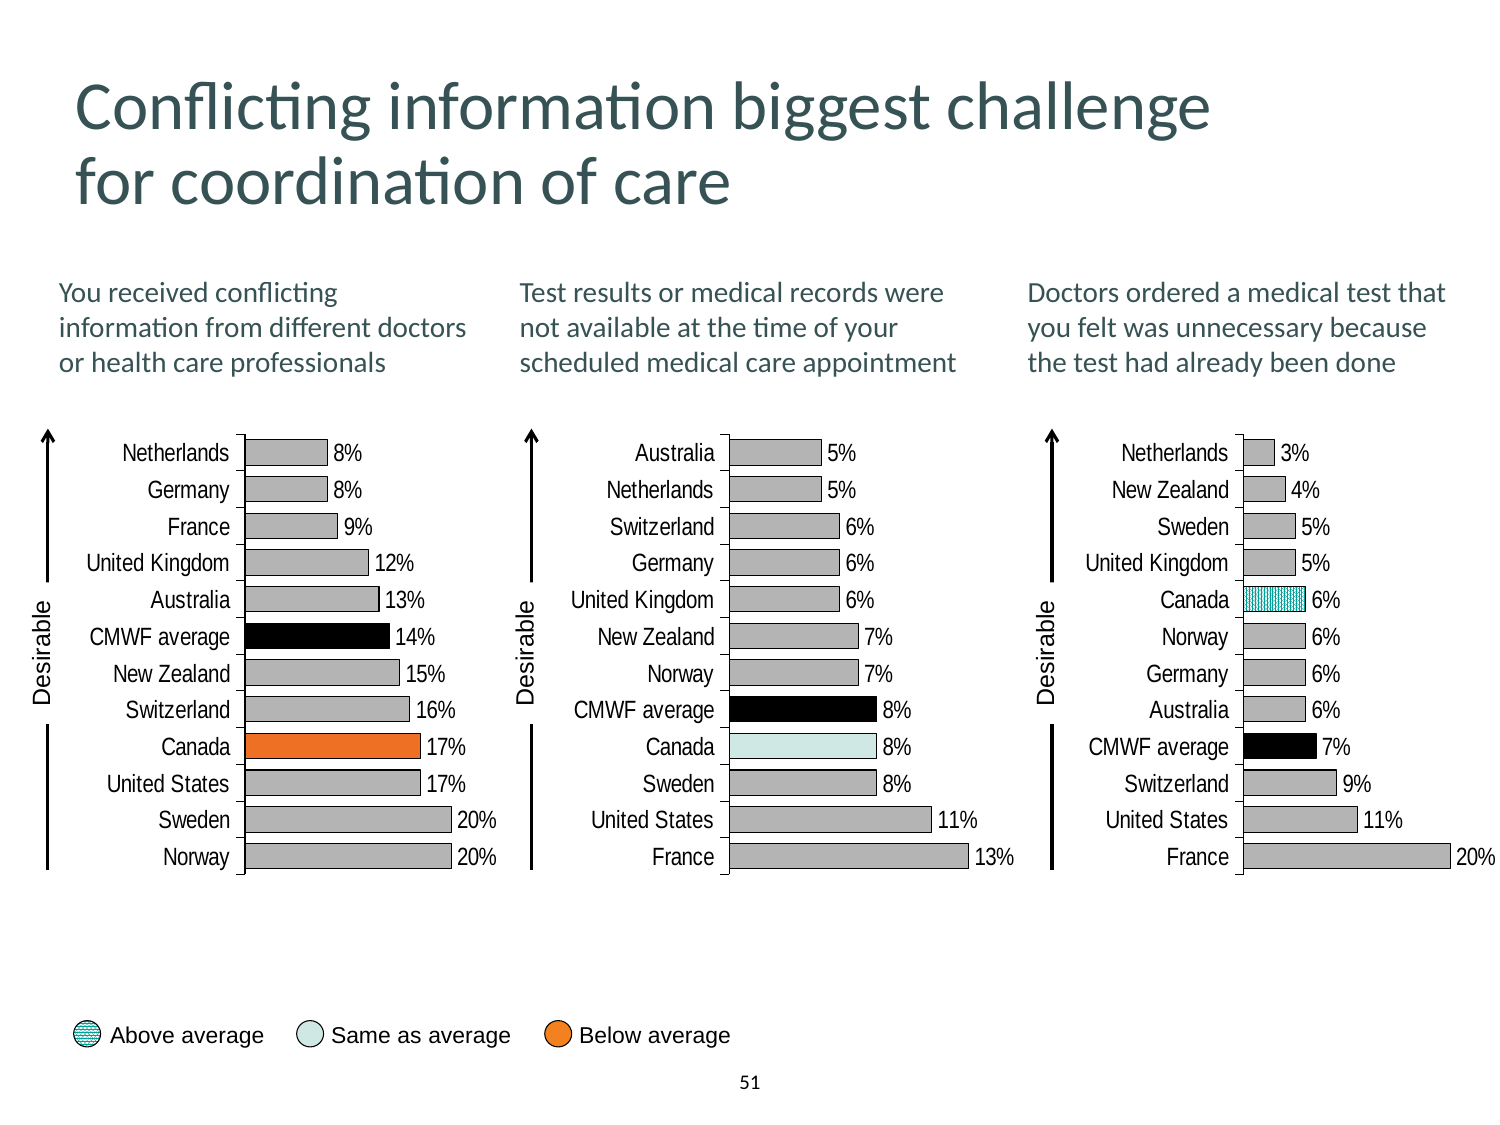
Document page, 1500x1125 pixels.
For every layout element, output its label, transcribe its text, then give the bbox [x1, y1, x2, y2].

text_box Test results or medical records were not available at the time of your scheduled medical care appointment [501, 255, 987, 369]
text_box Doctors ordered a medical test that you felt was unnecessary because the test had already been done [1009, 255, 1495, 369]
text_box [1021, 371, 1500, 894]
title Conflicting information biggest challenge for coordination of care [60, 60, 1411, 228]
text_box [500, 428, 562, 870]
chart [52, 371, 1021, 894]
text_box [73, 1012, 784, 1057]
text_box You received conflicting information from different doctors or health care professionals [41, 255, 491, 396]
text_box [17, 428, 79, 870]
